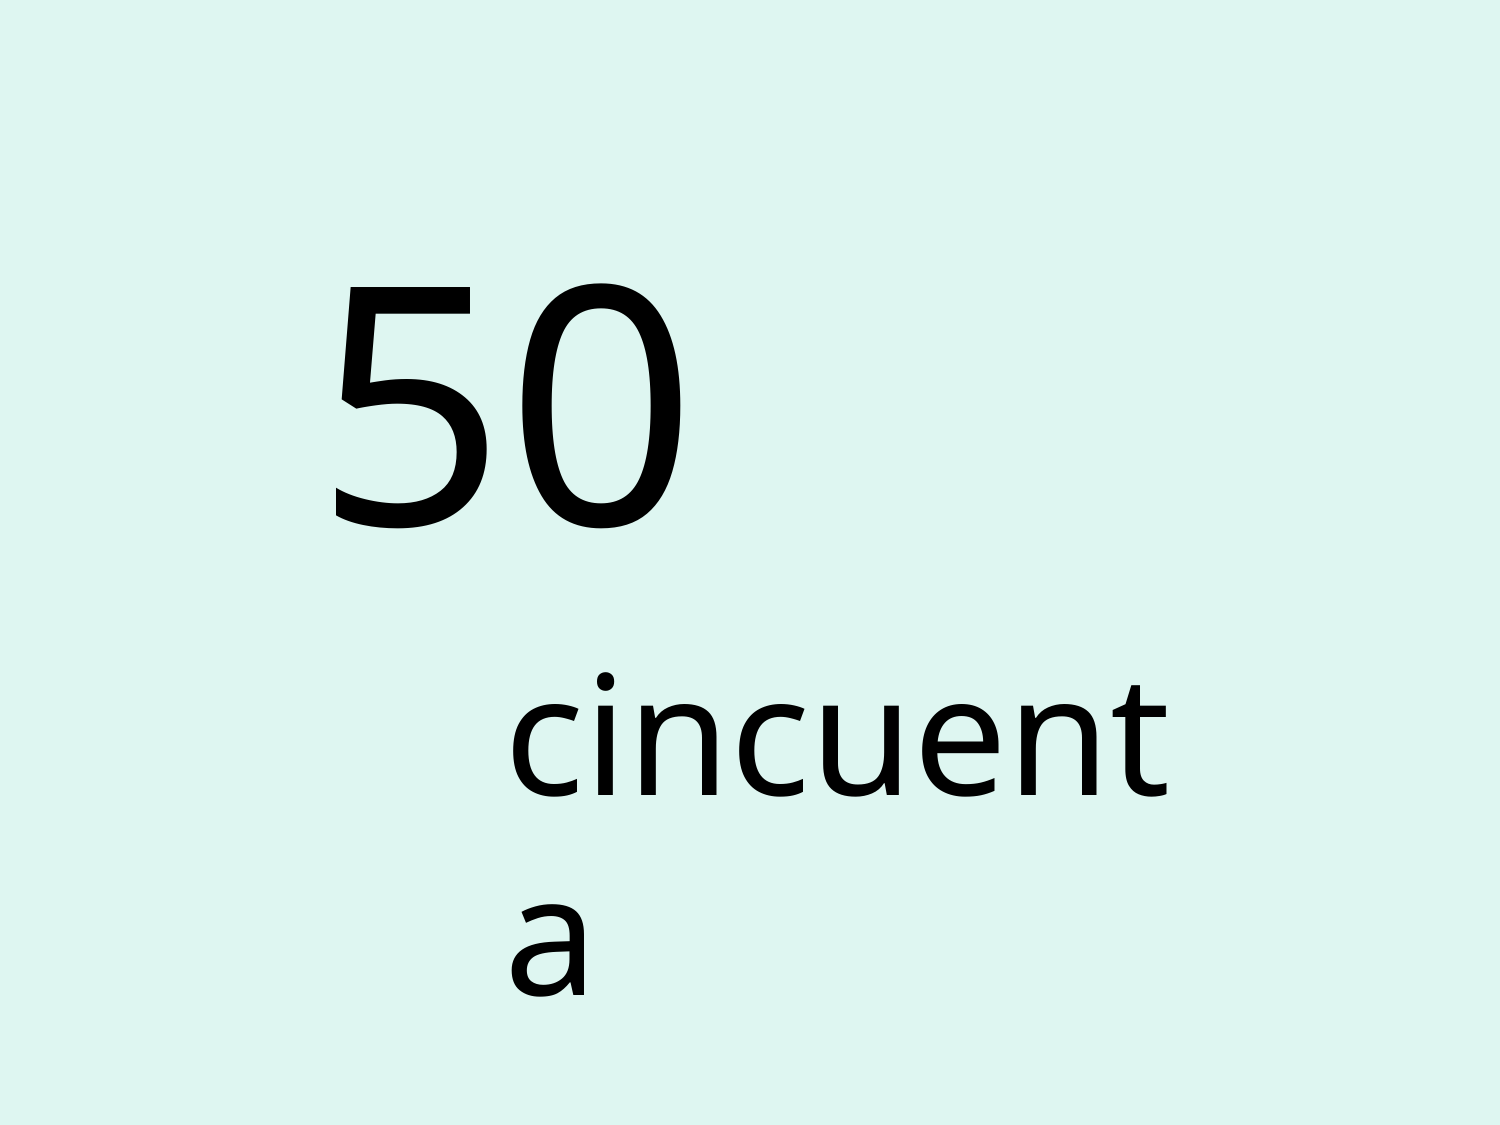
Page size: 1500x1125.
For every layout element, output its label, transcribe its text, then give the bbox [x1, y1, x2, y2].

text_box cincuenta [490, 621, 1270, 1037]
text_box 50 [301, 184, 916, 600]
